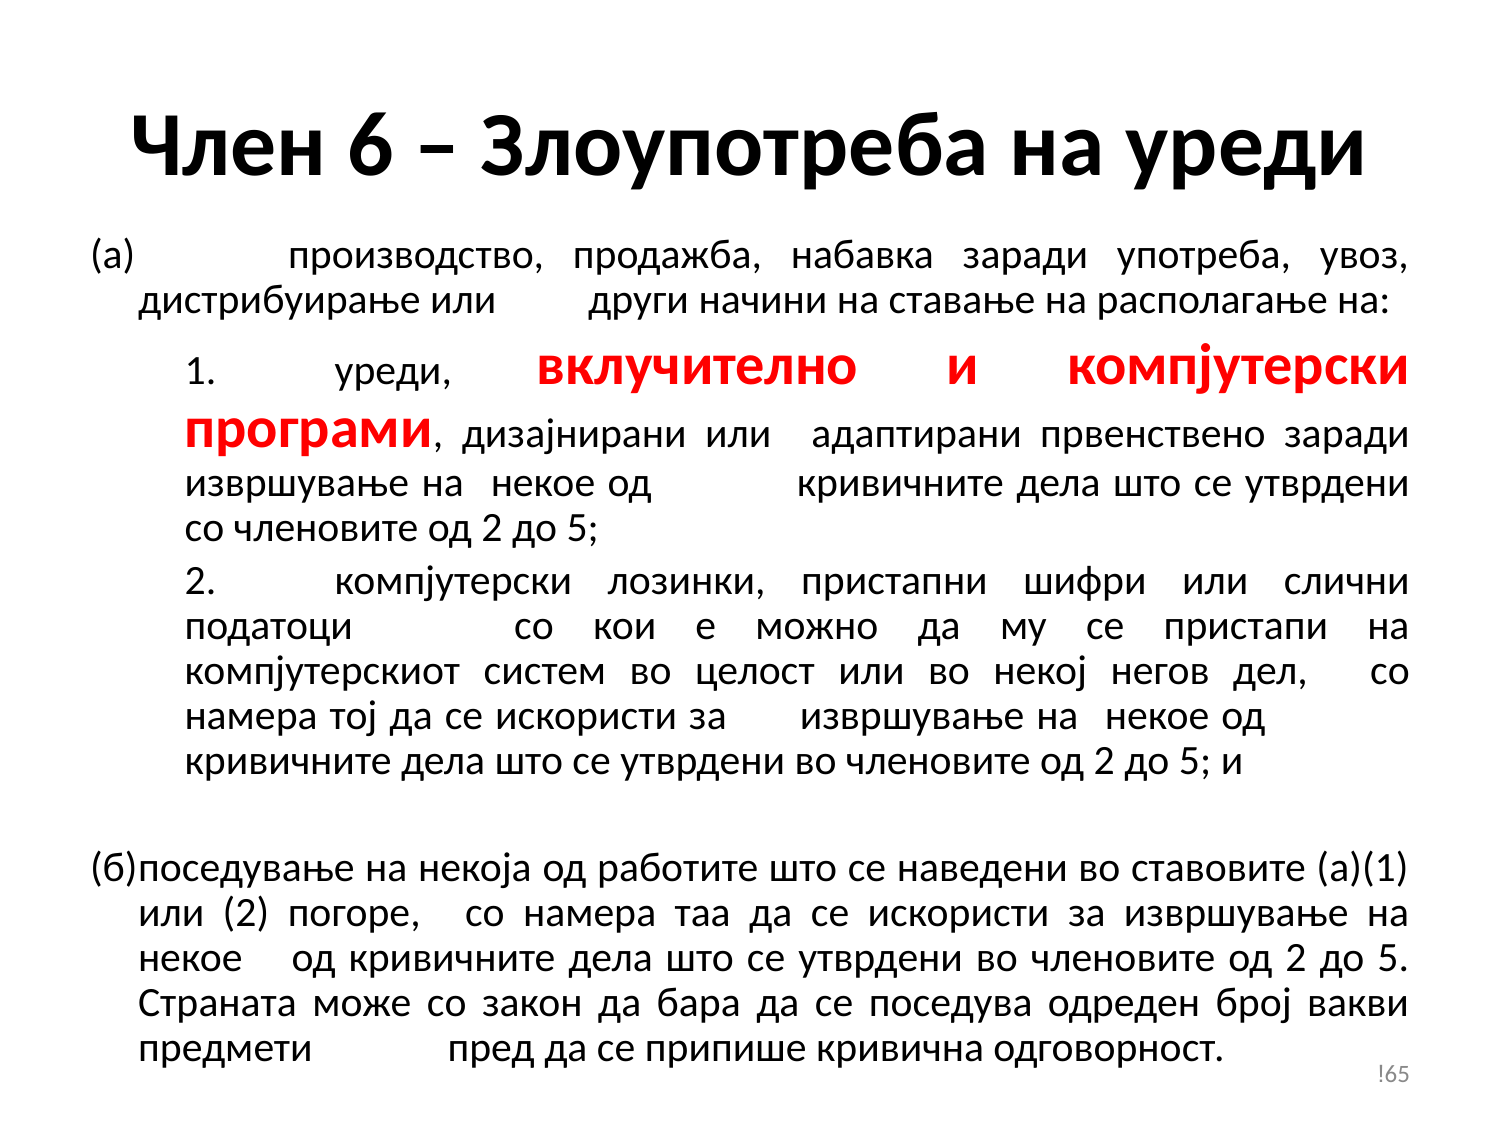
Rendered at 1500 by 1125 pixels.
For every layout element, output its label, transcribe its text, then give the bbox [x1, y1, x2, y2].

slide_number !65 [1074, 1042, 1425, 1103]
title Член 6 – Злоупотреба на уреди [75, 45, 1425, 225]
list (а) производство, продажба, набавка заради употреба, увоз, дистрибуирање или други начини на ставање на располагање на: 1. уреди, вклучително и компјутерски програми, дизајнирани или адаптирани првенствено заради извршување на некое од кривичните дела што се утврдени со членовите од 2 до 5; 2. компјутерски лозинки, пристапни шифри или слични податоци со кои е можно да му се пристапи на компјутерскиот систем во целост или во некој негов дел, со намера тој да се искористи за извршување на некое од кривичните дела што се утврдени во членовите од 2 до 5; и (б) поседување на некоја од работите што се наведени во ставовите (a)(1) или (2) погоре, со намера таа да се искористи за извршување на некое од кривичните дела што се утврдени во членовите од 2 до 5. Страната може со закон да бара да се поседува одреден број вакви предмети пред да се припише кривична одговорност. [75, 225, 1425, 1043]
